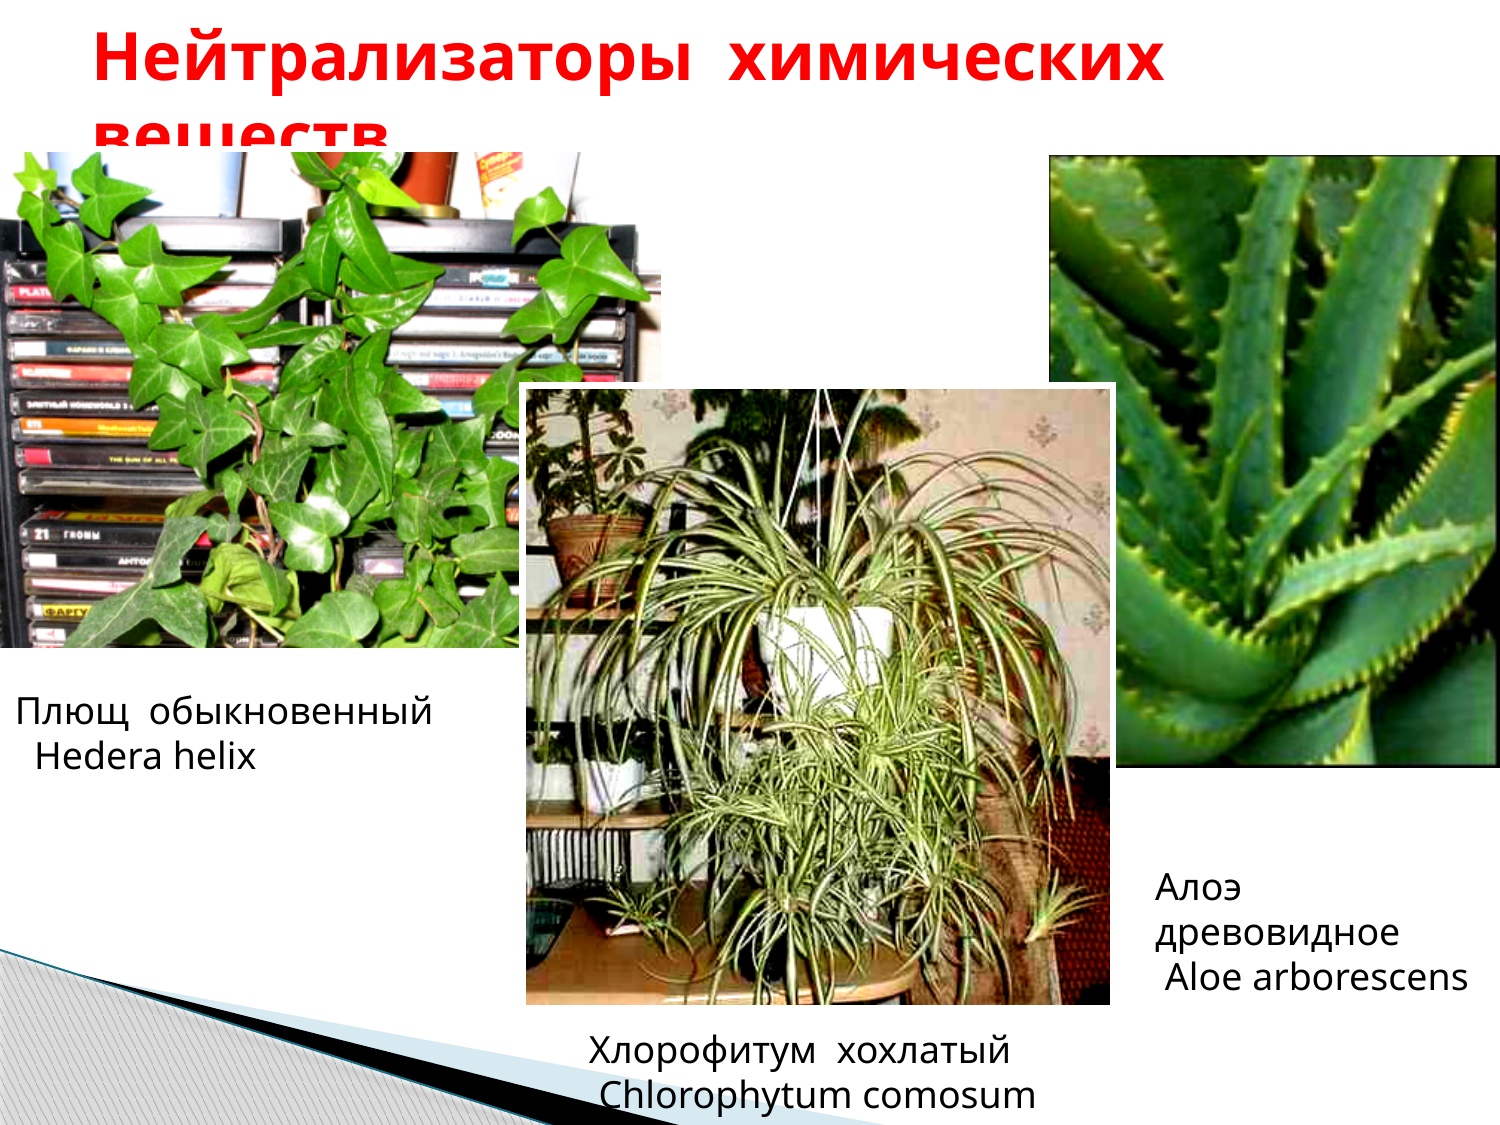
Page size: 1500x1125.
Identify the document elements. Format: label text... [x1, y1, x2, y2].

title Нейтрализаторы химических веществ [76, 0, 1427, 152]
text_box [0, 152, 1500, 1058]
text_box Хлорофитум хохлатый Chlorophytum comosum [574, 1070, 1325, 1124]
